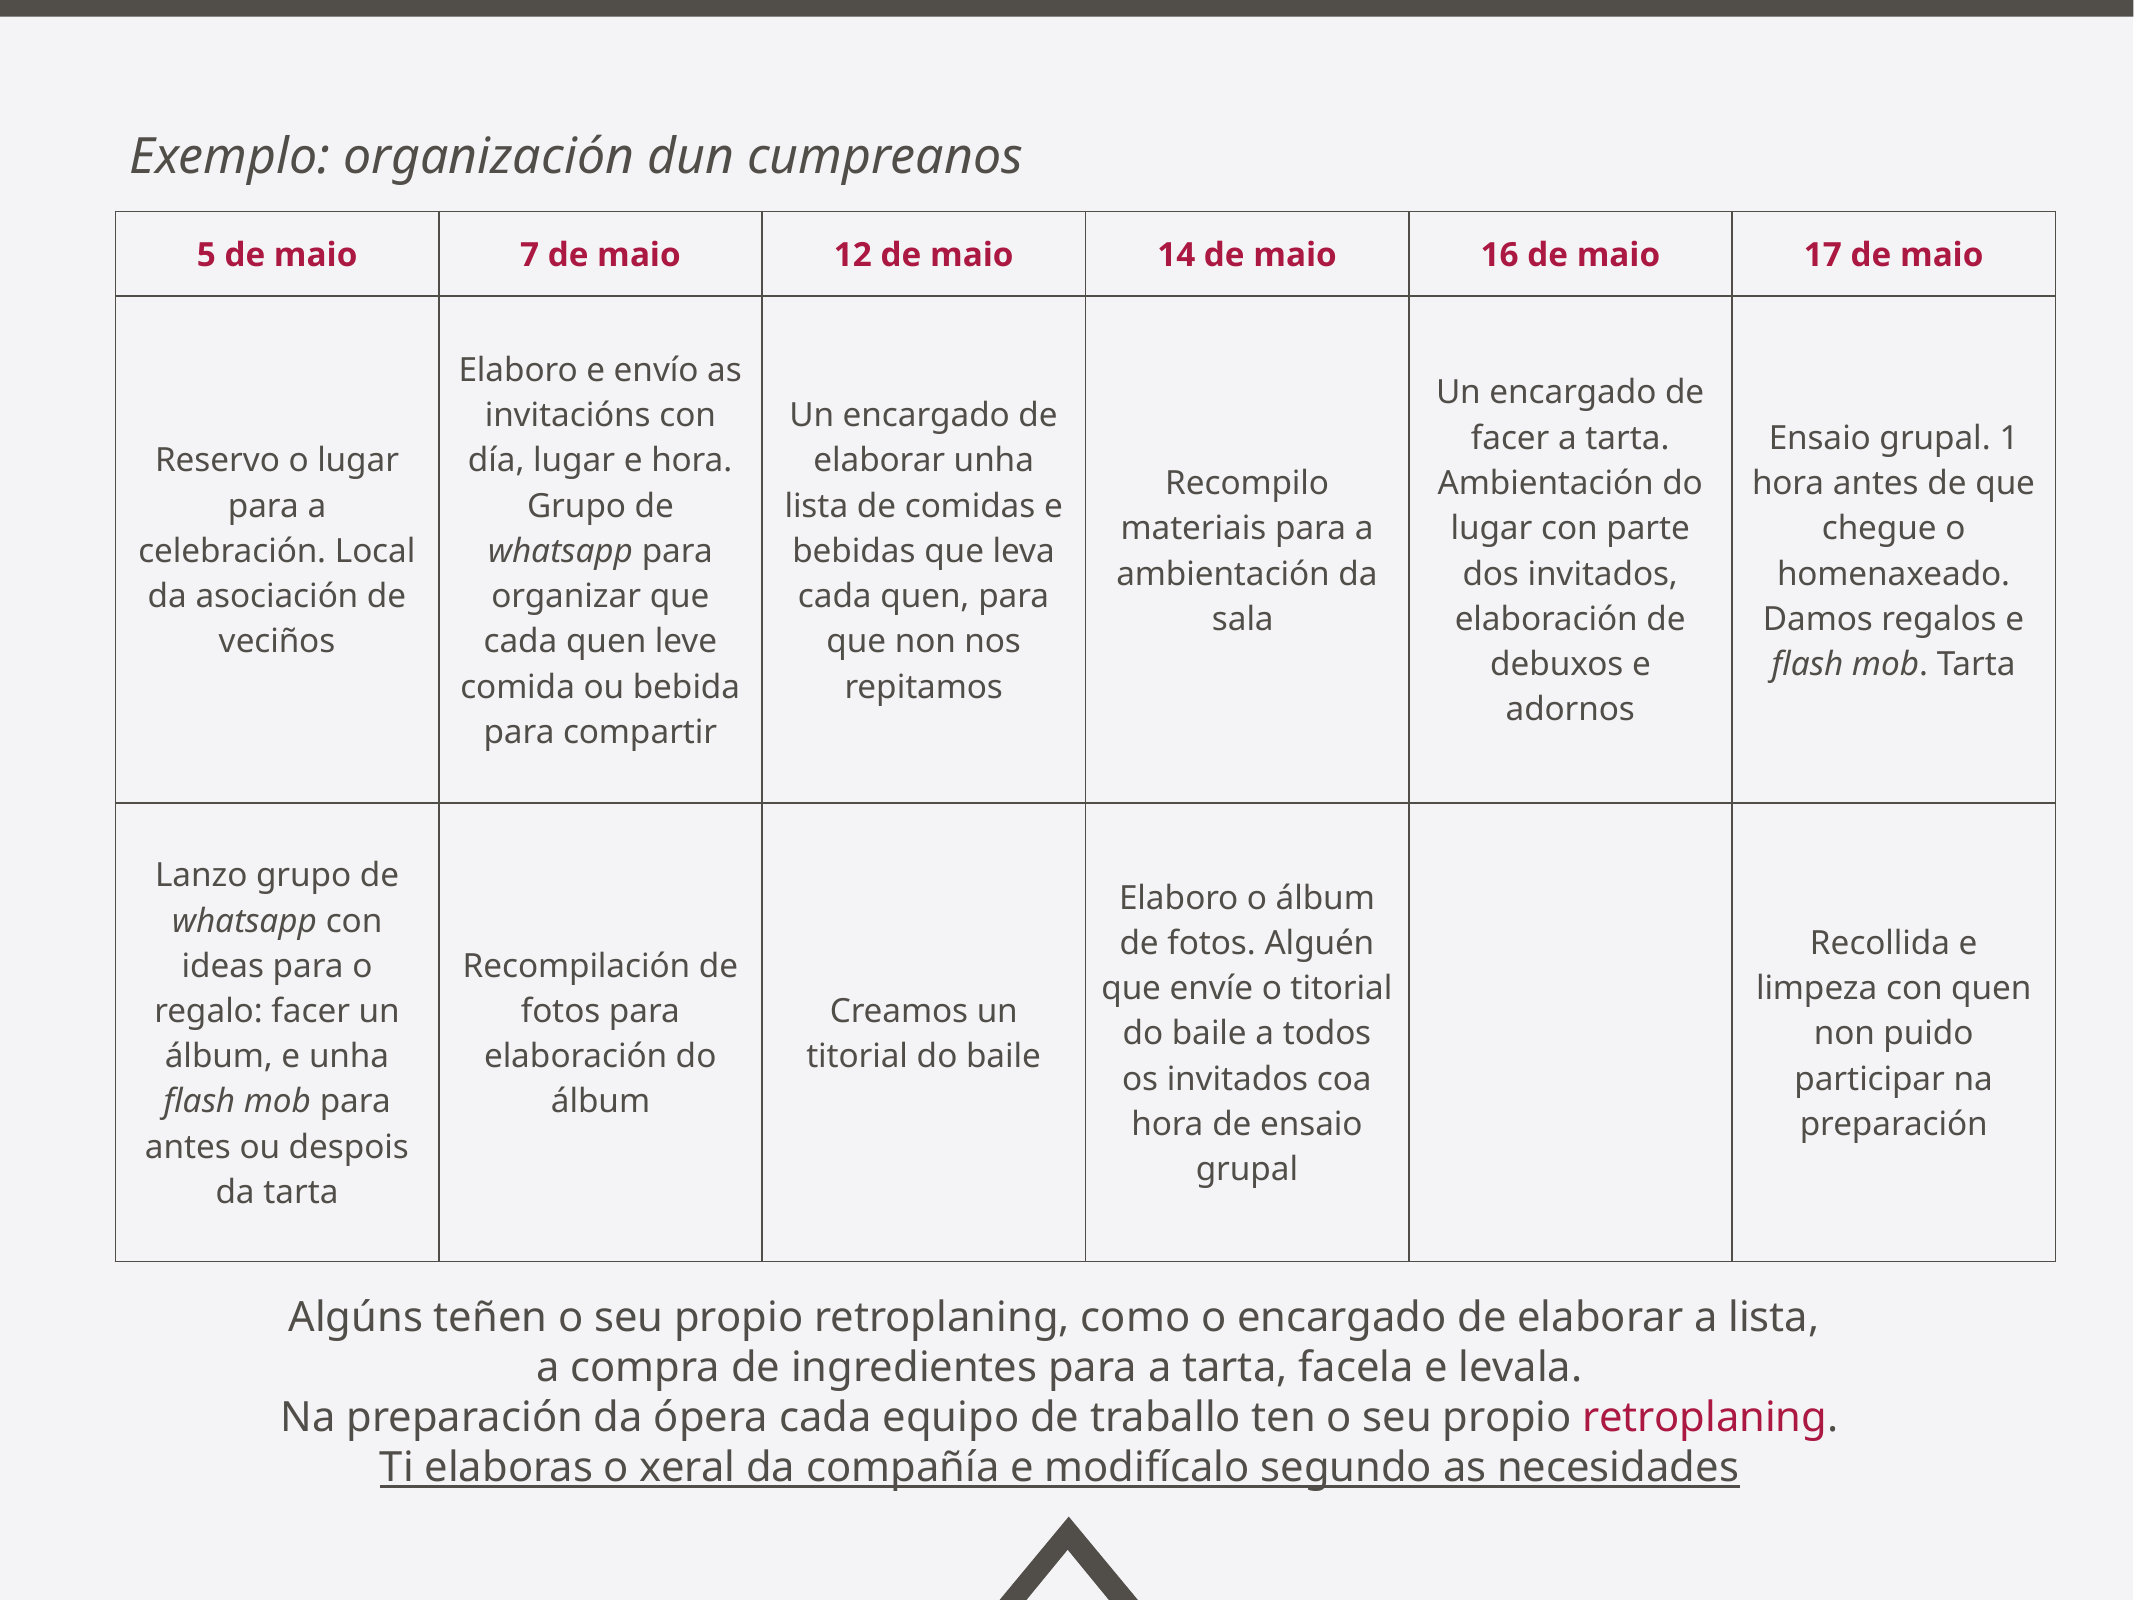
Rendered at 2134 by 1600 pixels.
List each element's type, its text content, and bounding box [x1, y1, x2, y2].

table_header 16 de maio [1410, 212, 1731, 295]
table_cell Ensaio grupal. 1 hora antes de que chegue o homenaxeado. Damos regalos e flash mob. Tarta [1733, 297, 2055, 802]
table_header 14 de maio [1086, 212, 1408, 295]
table_header 7 de maio [440, 212, 761, 295]
table_cell Un encargado de facer a tarta. Ambientación do lugar con parte dos invitados, elaboración de debuxos e adornos [1410, 297, 1731, 802]
table_cell Lanzo grupo de whatsapp con ideas para o regalo: facer un álbum, e unha flash mob para antes ou despois da tarta [116, 804, 438, 1261]
table_cell Creamos un titorial do baile [763, 804, 1085, 1261]
text_box Exemplo: organización dun cumpreanos [121, 115, 1032, 192]
table_cell Un encargado de elaborar unha lista de comidas e bebidas que leva cada quen, para que non nos repitamos [763, 297, 1085, 802]
table_cell [1410, 804, 1731, 1261]
text_box Algúns teñen o seu propio retroplaning, como o encargado de elaborar a lista, a compra de ingredientes para a tarta, facela e levala. Na preparación da ópera cada equipo de traballo ten o seu propio retroplaning. Ti elaboras o xeral da compañía e modifícalo segundo as necesidades [272, 1281, 1848, 1499]
table_header 12 de maio [763, 212, 1085, 295]
table_cell Recompilación de fotos para elaboración do álbum [440, 804, 761, 1261]
table_header 17 de maio [1733, 212, 2055, 295]
table_cell Elaboro e envío as invitacións con día, lugar e hora. Grupo de whatsapp para organizar que cada quen leve comida ou bebida para compartir [440, 297, 761, 802]
table_cell Recollida e limpeza con quen non puido participar na preparación [1733, 804, 2055, 1261]
table_cell Reservo o lugar para a celebración. Local da asociación de veciños [116, 297, 438, 802]
table_cell Elaboro o álbum de fotos. Alguén que envíe o titorial do baile a todos os invitados coa hora de ensaio grupal [1086, 804, 1408, 1261]
table_cell Recompilo materiais para a ambientación da sala [1086, 297, 1408, 802]
table_header 5 de maio [116, 212, 438, 295]
